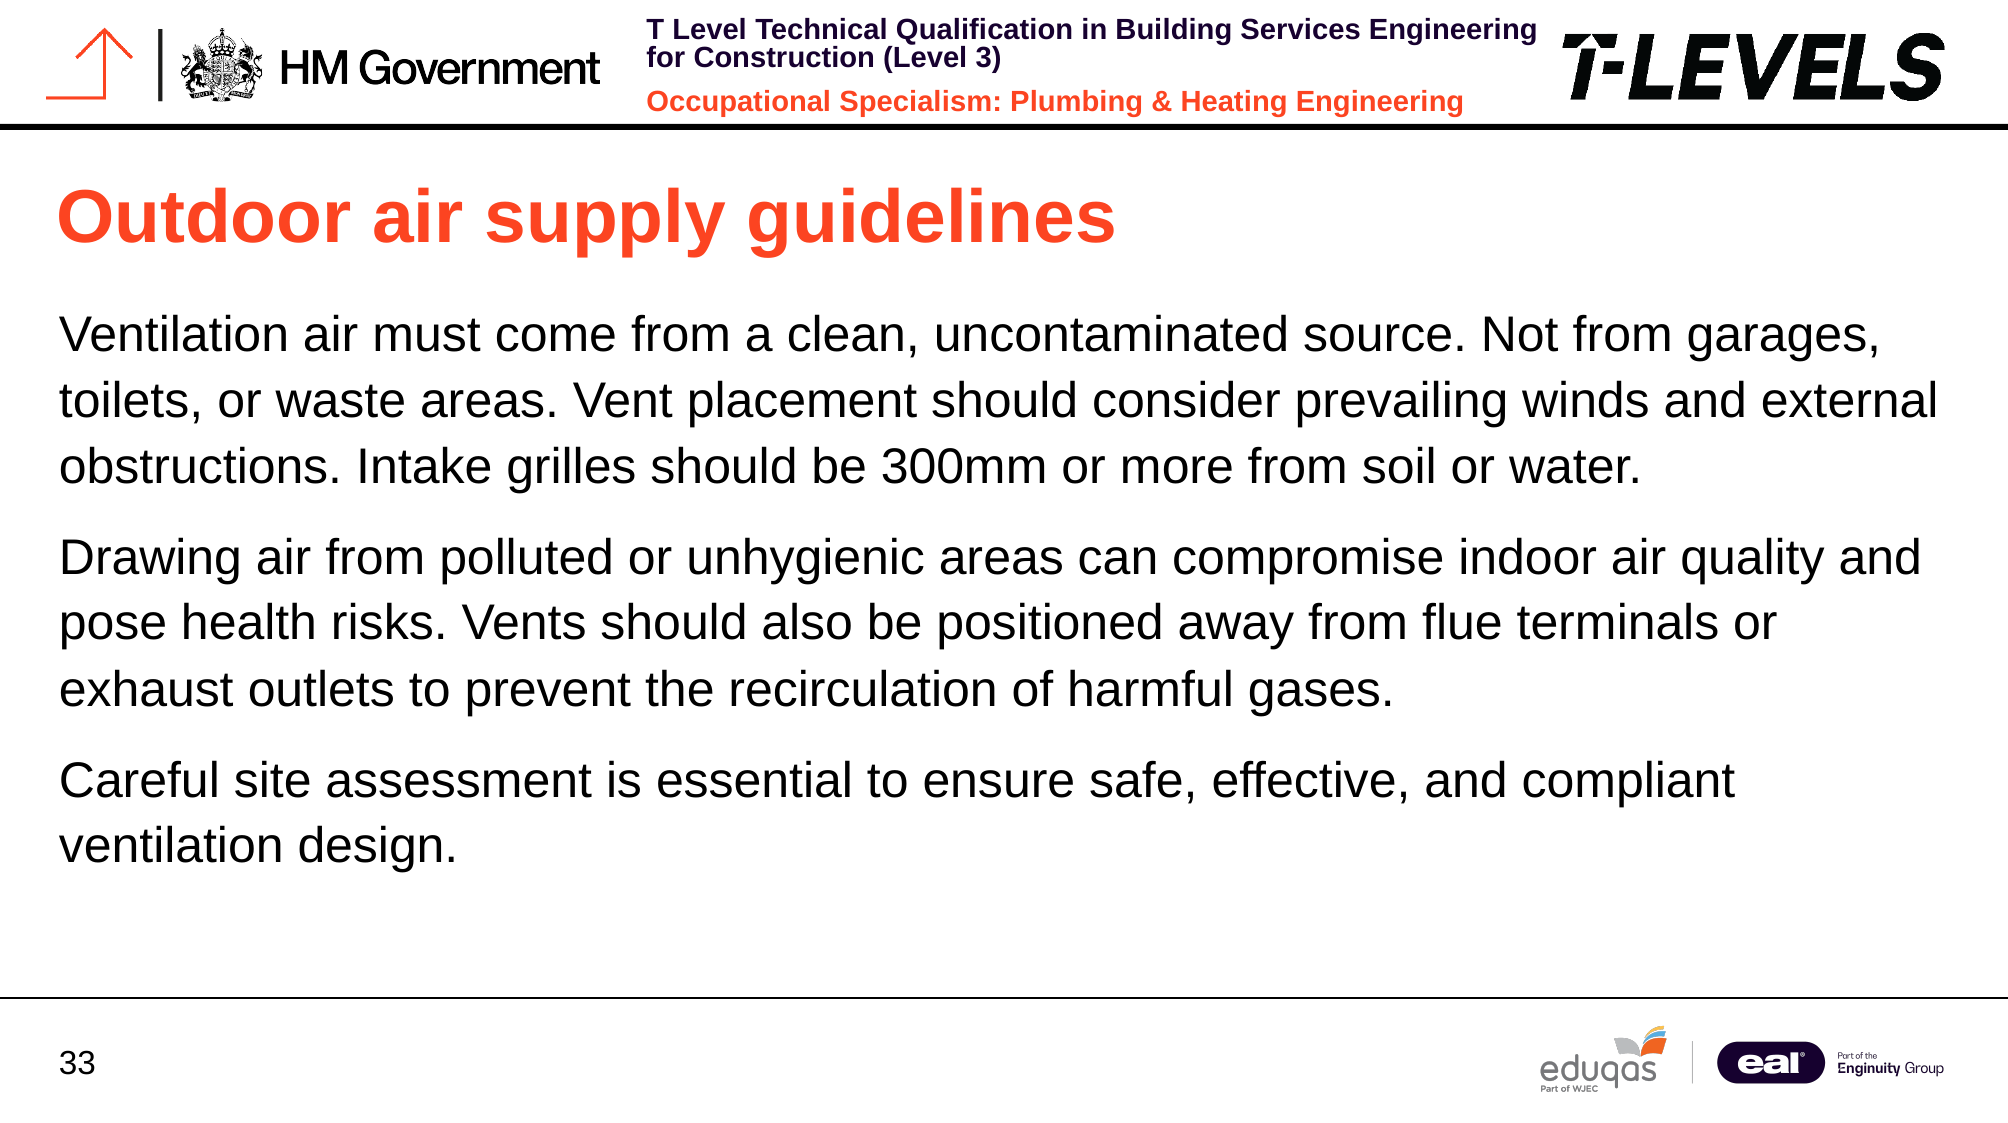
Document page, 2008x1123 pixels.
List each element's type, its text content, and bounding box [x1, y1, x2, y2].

title Outdoor air supply guidelines [41, 111, 1949, 314]
picture [158, 28, 600, 102]
picture [41, 27, 139, 100]
picture [1543, 25, 1964, 108]
picture [1535, 1021, 1949, 1097]
list Ventilation air must come from a clean, uncontaminated source. Not from garages, toilets, or waste areas. Vent placement should consider prevailing winds and external obstructions. Intake grilles should be 300mm or more from soil or water. Drawing air from polluted or unhygienic areas can compromise indoor air quality and pose health risks. Vents should also be positioned away from flue terminals or exhaust outlets to prevent the recirculation of harmful gases. Careful site assessment is essential to ensure safe, effective, and compliant ventilation design. [59, 295, 1956, 975]
